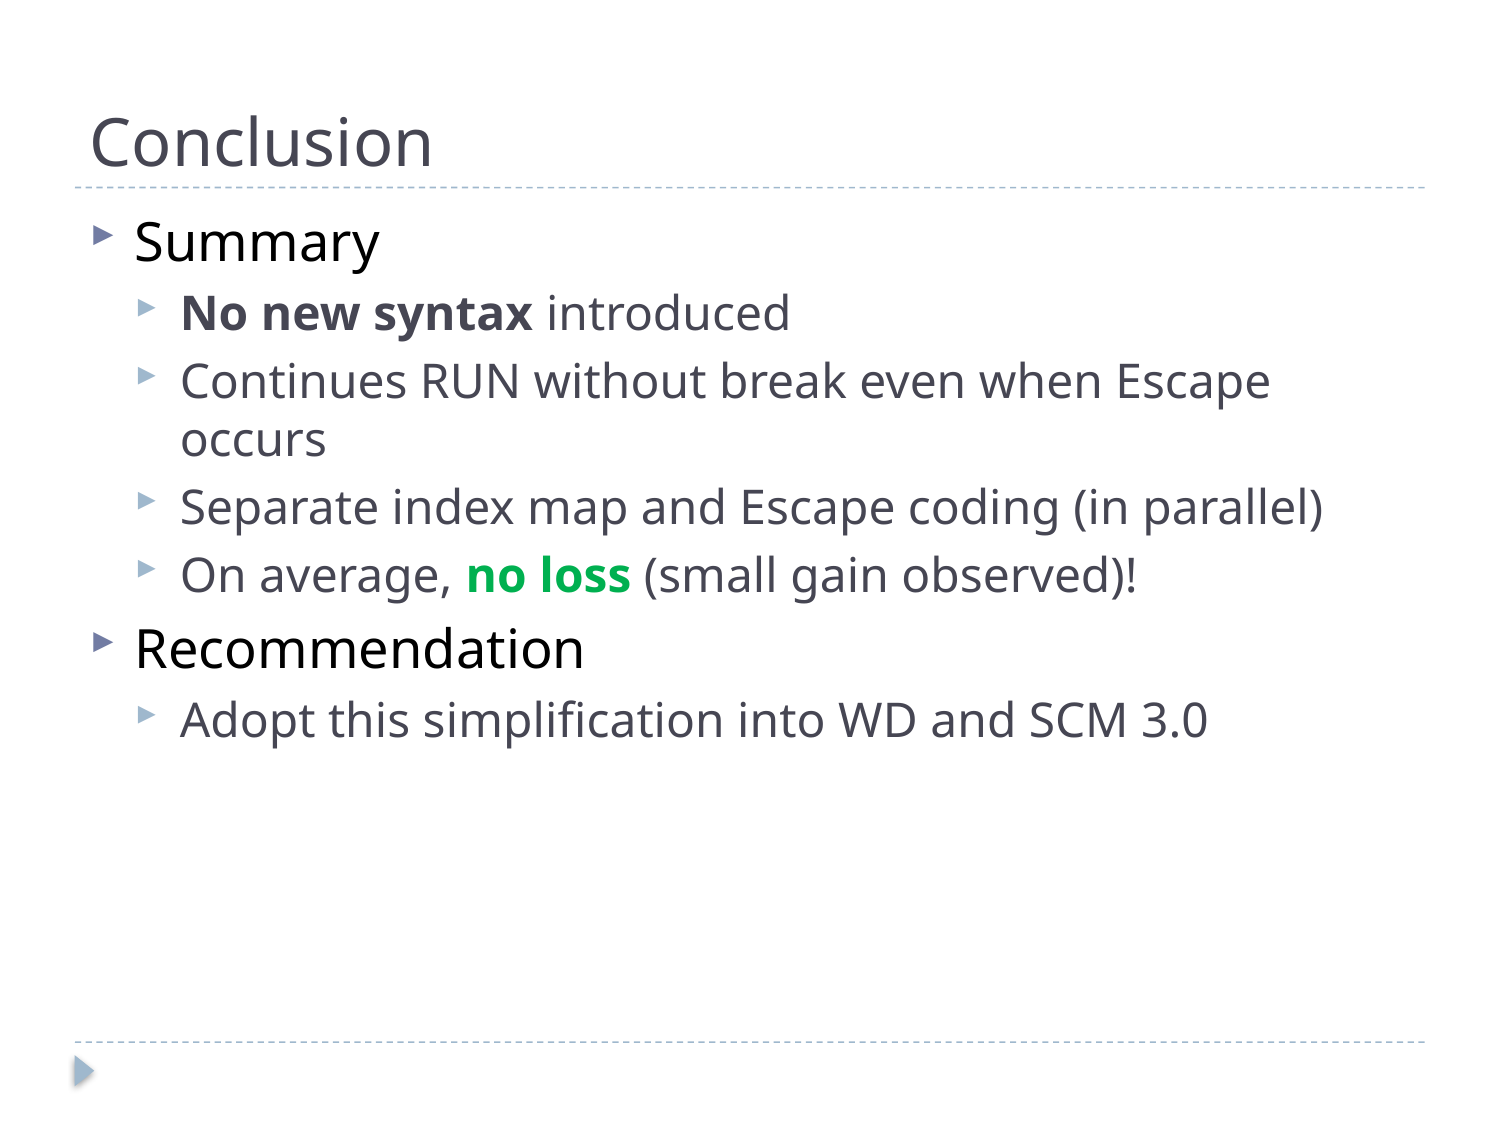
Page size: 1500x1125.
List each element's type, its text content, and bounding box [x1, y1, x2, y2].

title Conclusion [75, 24, 1425, 188]
list Summary No new syntax introduced Continues RUN without break even when Escape occurs Separate index map and Escape coding (in parallel) On average, no loss (small gain observed)! Recommendation Adopt this simplification into WD and SCM 3.0 [75, 200, 1425, 1010]
